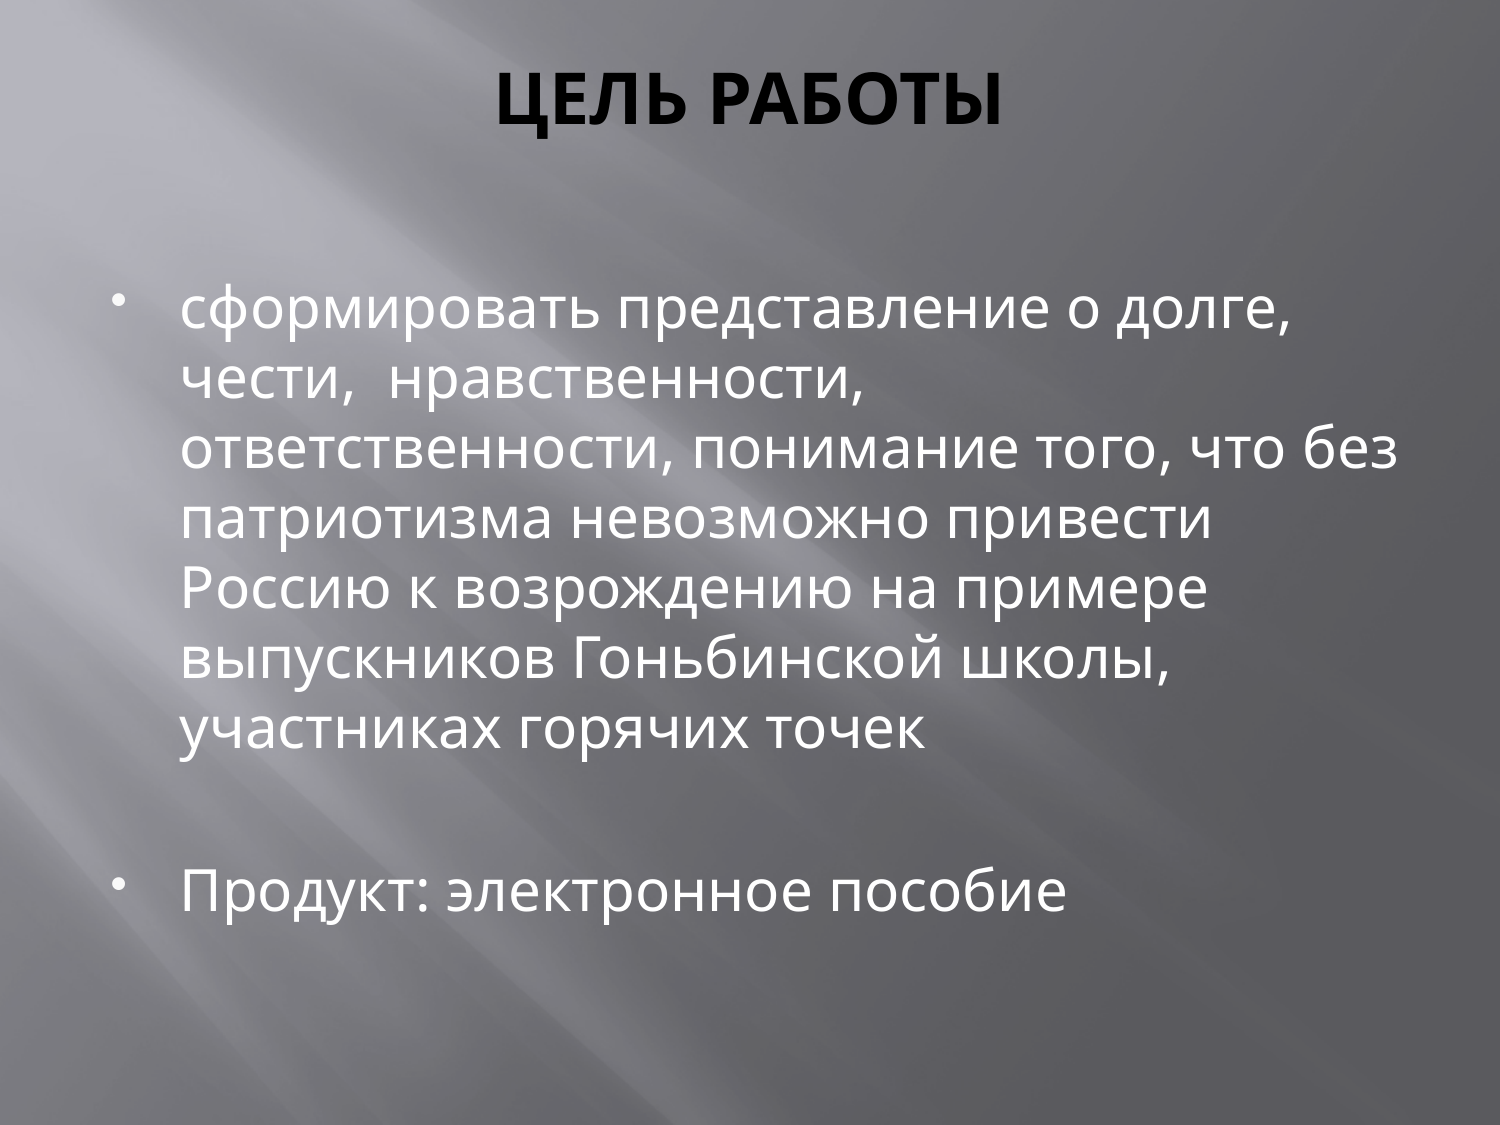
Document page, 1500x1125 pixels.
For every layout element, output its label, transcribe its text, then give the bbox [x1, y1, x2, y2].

title ЦЕЛЬ РАБОТЫ [75, 45, 1425, 233]
list сформировать представление о долге, чести, нравственности, ответственности, понимание того, что без патриотизма невозможно привести Россию к возрождению на примере выпускников Гоньбинской школы, участниках горячих точек Продукт: электронное пособие [75, 262, 1425, 1035]
